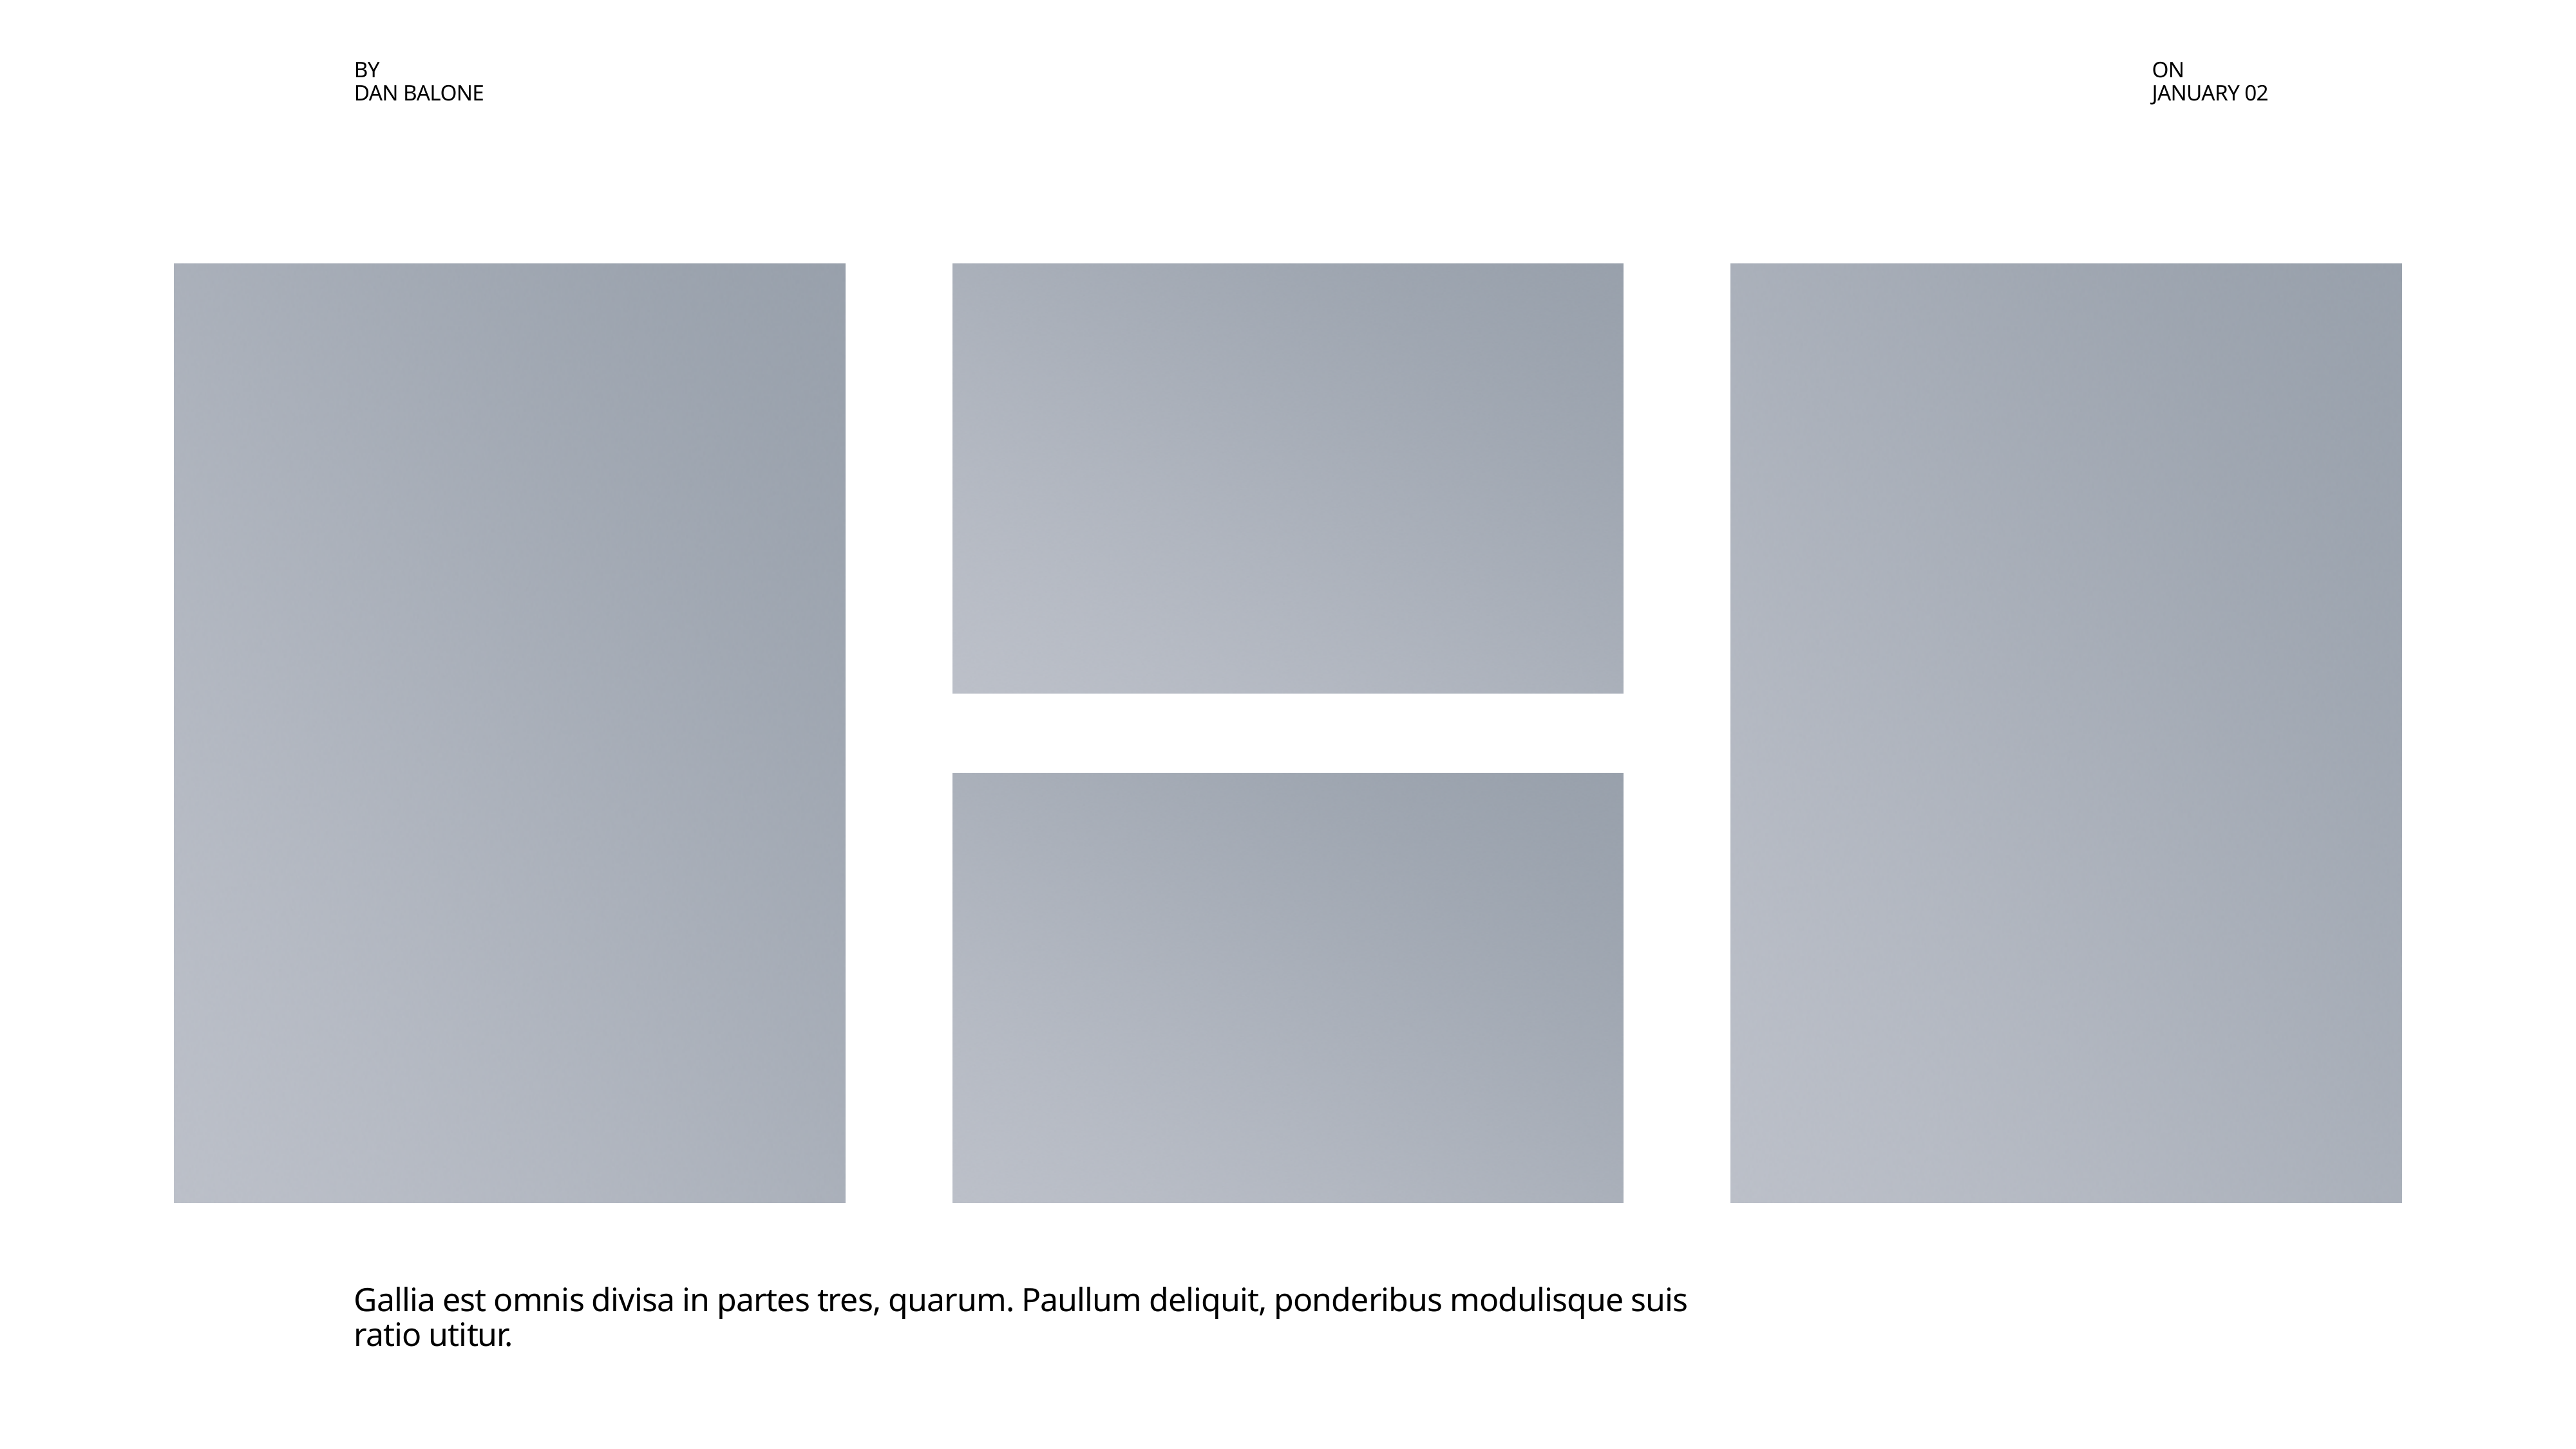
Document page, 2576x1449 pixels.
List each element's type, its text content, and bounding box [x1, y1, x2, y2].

picture [1730, 263, 2402, 1203]
picture [952, 263, 1624, 694]
picture [952, 773, 1624, 1203]
picture [174, 263, 846, 1203]
list Gallia est omnis divisa in partes tres, quarum. Paullum deliquit, ponderibus modulisque suis ratio utitur. [348, 1278, 1727, 1368]
